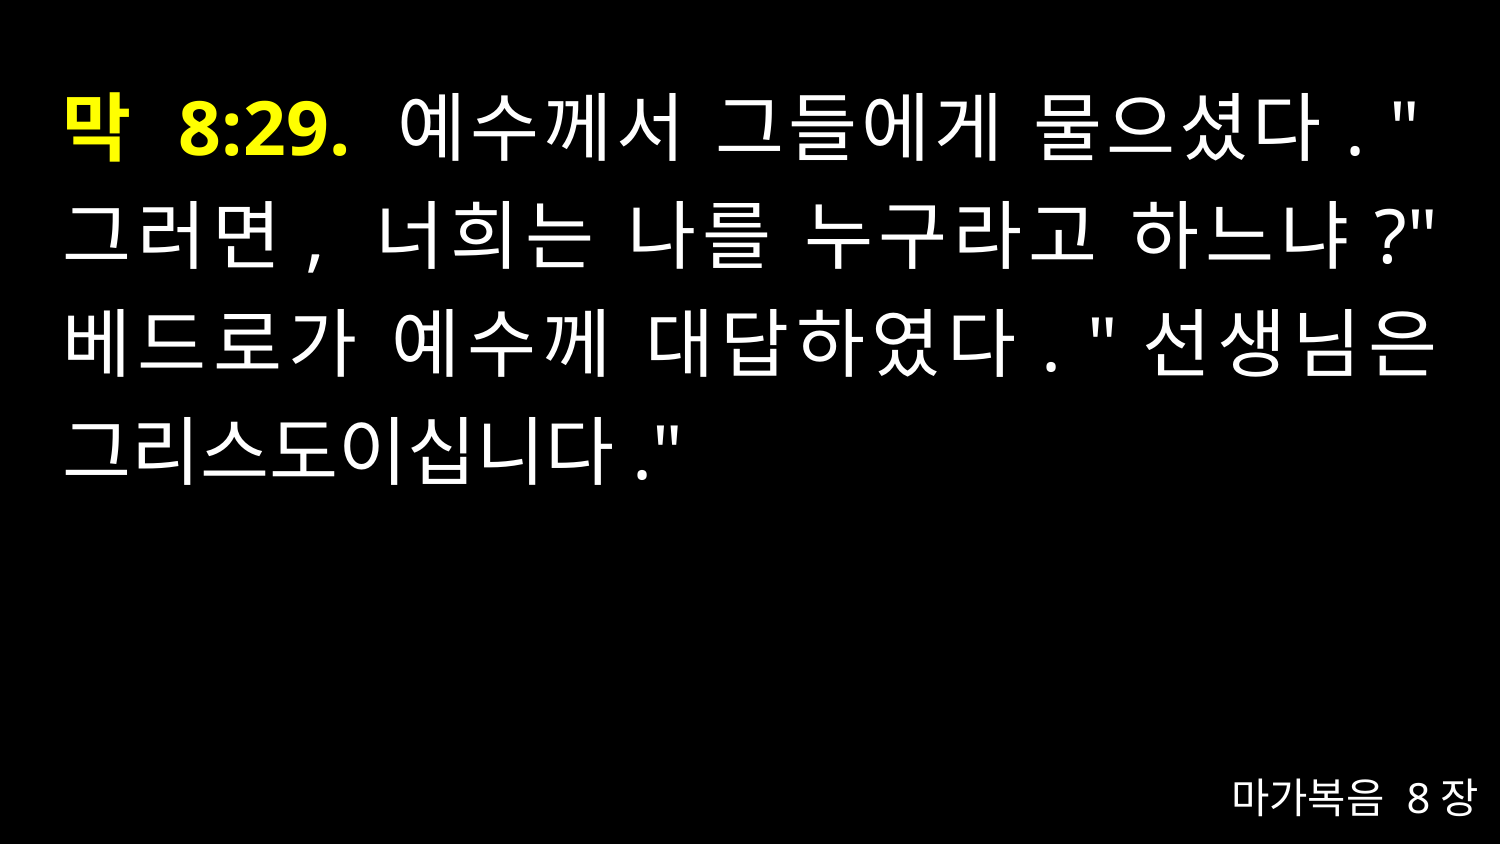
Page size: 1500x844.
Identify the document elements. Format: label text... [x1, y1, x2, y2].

subtitle 마가복음 8장 [916, 770, 1500, 844]
title 막 8:29. 예수께서 그들에게 물으셨다. "그러면, 너희는 나를 누구라고 하느냐?" 베드로가 예수께 대답하였다. "선생님은 그리스도이십니다." [0, 0, 1500, 844]
